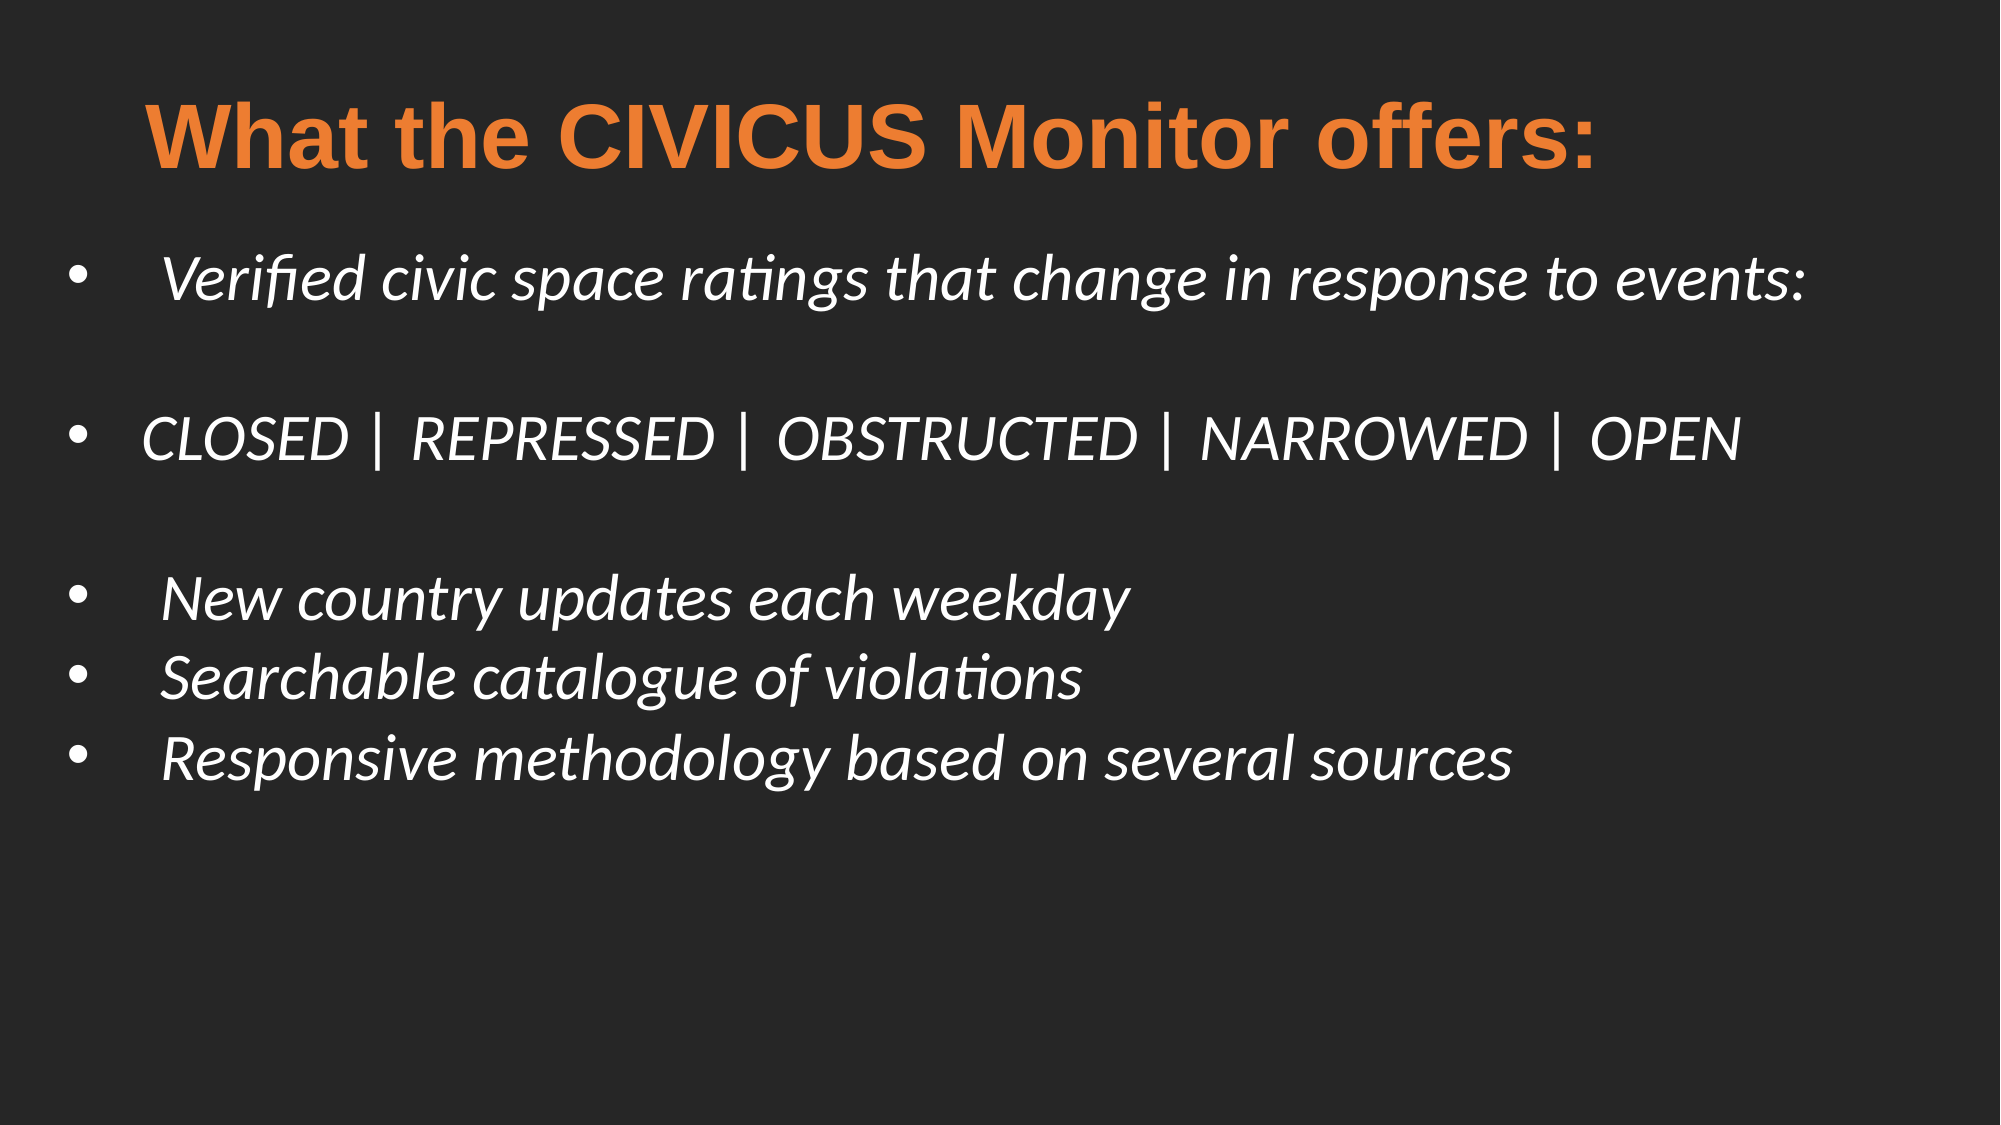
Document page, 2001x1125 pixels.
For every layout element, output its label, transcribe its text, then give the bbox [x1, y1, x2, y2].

title What the CIVICUS Monitor offers: [130, 51, 1891, 226]
text_box Verified civic space ratings that change in response to events: CLOSED | REPRESSED | OBSTRUCTED | NARROWED | OPEN New country updates each weekday Searchable catalogue of violations Responsive methodology based on several sources [51, 226, 1891, 801]
